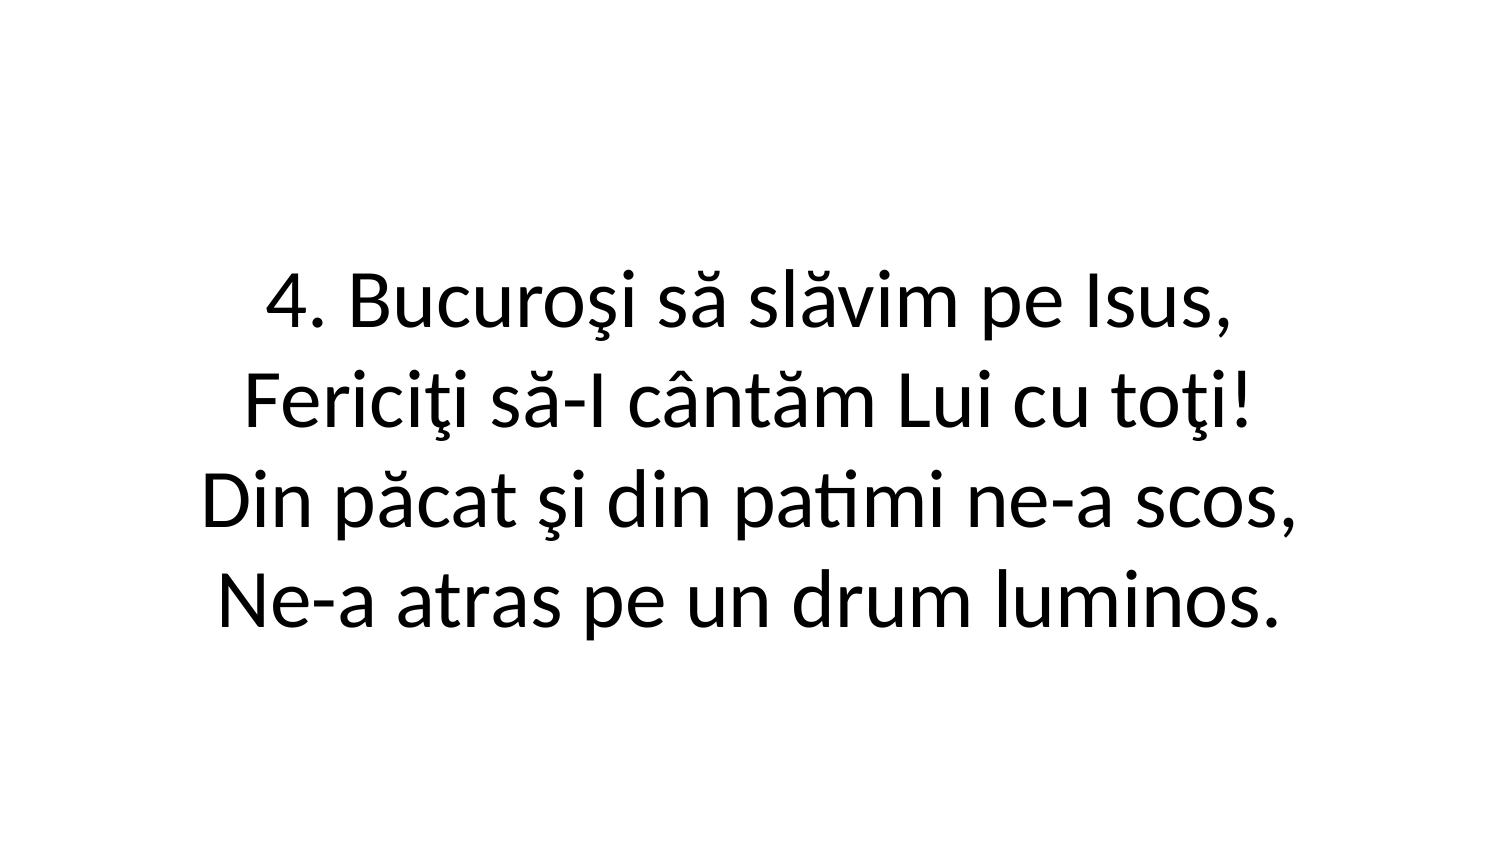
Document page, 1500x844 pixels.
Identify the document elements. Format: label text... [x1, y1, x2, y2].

text_box 4. Bucuroşi să slăvim pe Isus, Fericiţi să-I cântăm Lui cu toţi! Din păcat şi din patimi ne-a scos, Ne-a atras pe un drum luminos. [185, 192, 1315, 652]
